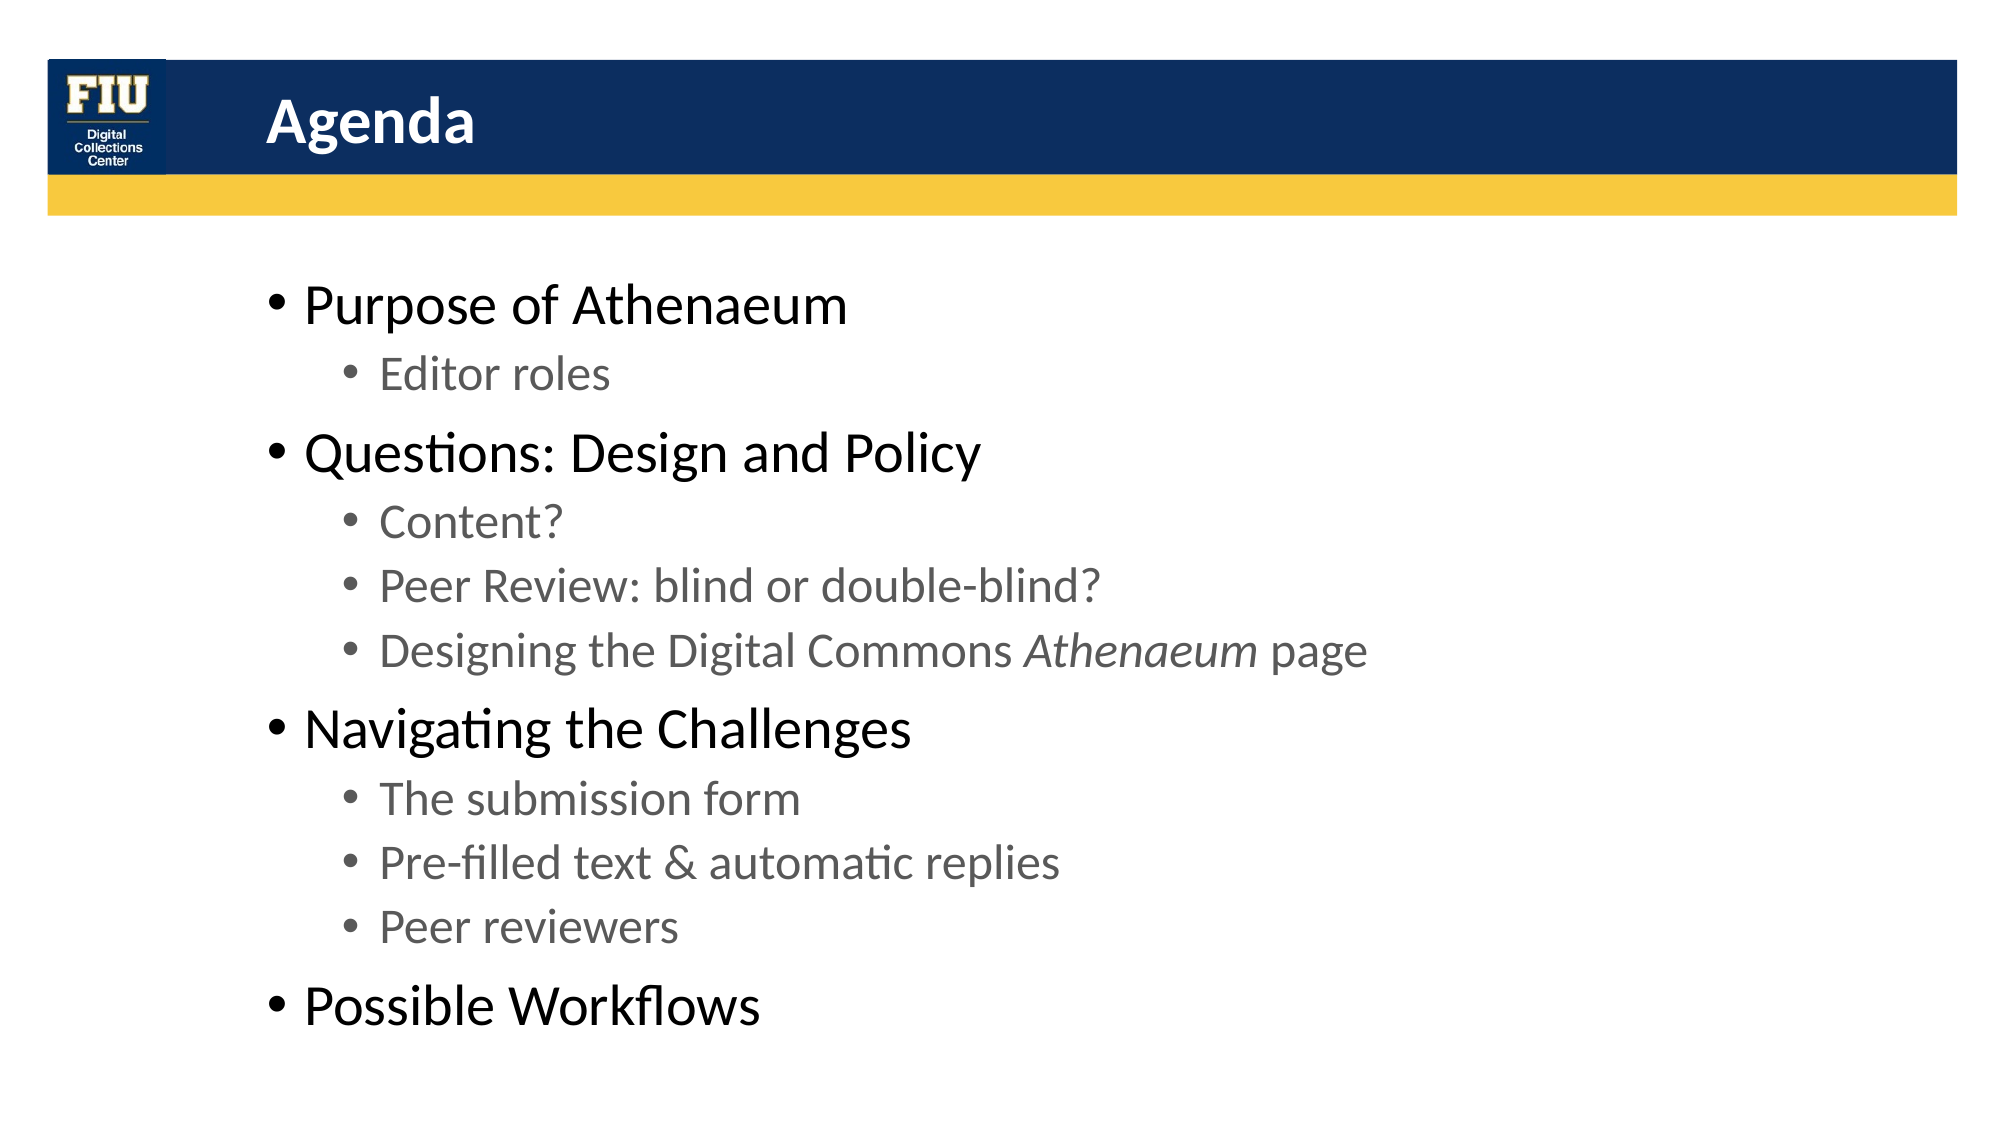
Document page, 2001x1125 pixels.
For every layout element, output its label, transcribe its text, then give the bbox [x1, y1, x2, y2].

text_box [47, 174, 1958, 217]
picture [49, 59, 166, 177]
title [166, 59, 1958, 174]
list Purpose of Athenaeum Editor roles Questions: Design and Policy Content? Peer Review: blind or double-blind? Designing the Digital Commons Athenaeum page Navigating the Challenges The submission form Pre-filled text & automatic replies Peer reviewers Possible Workflows [251, 266, 1656, 1125]
text_box Agenda [251, 69, 747, 164]
